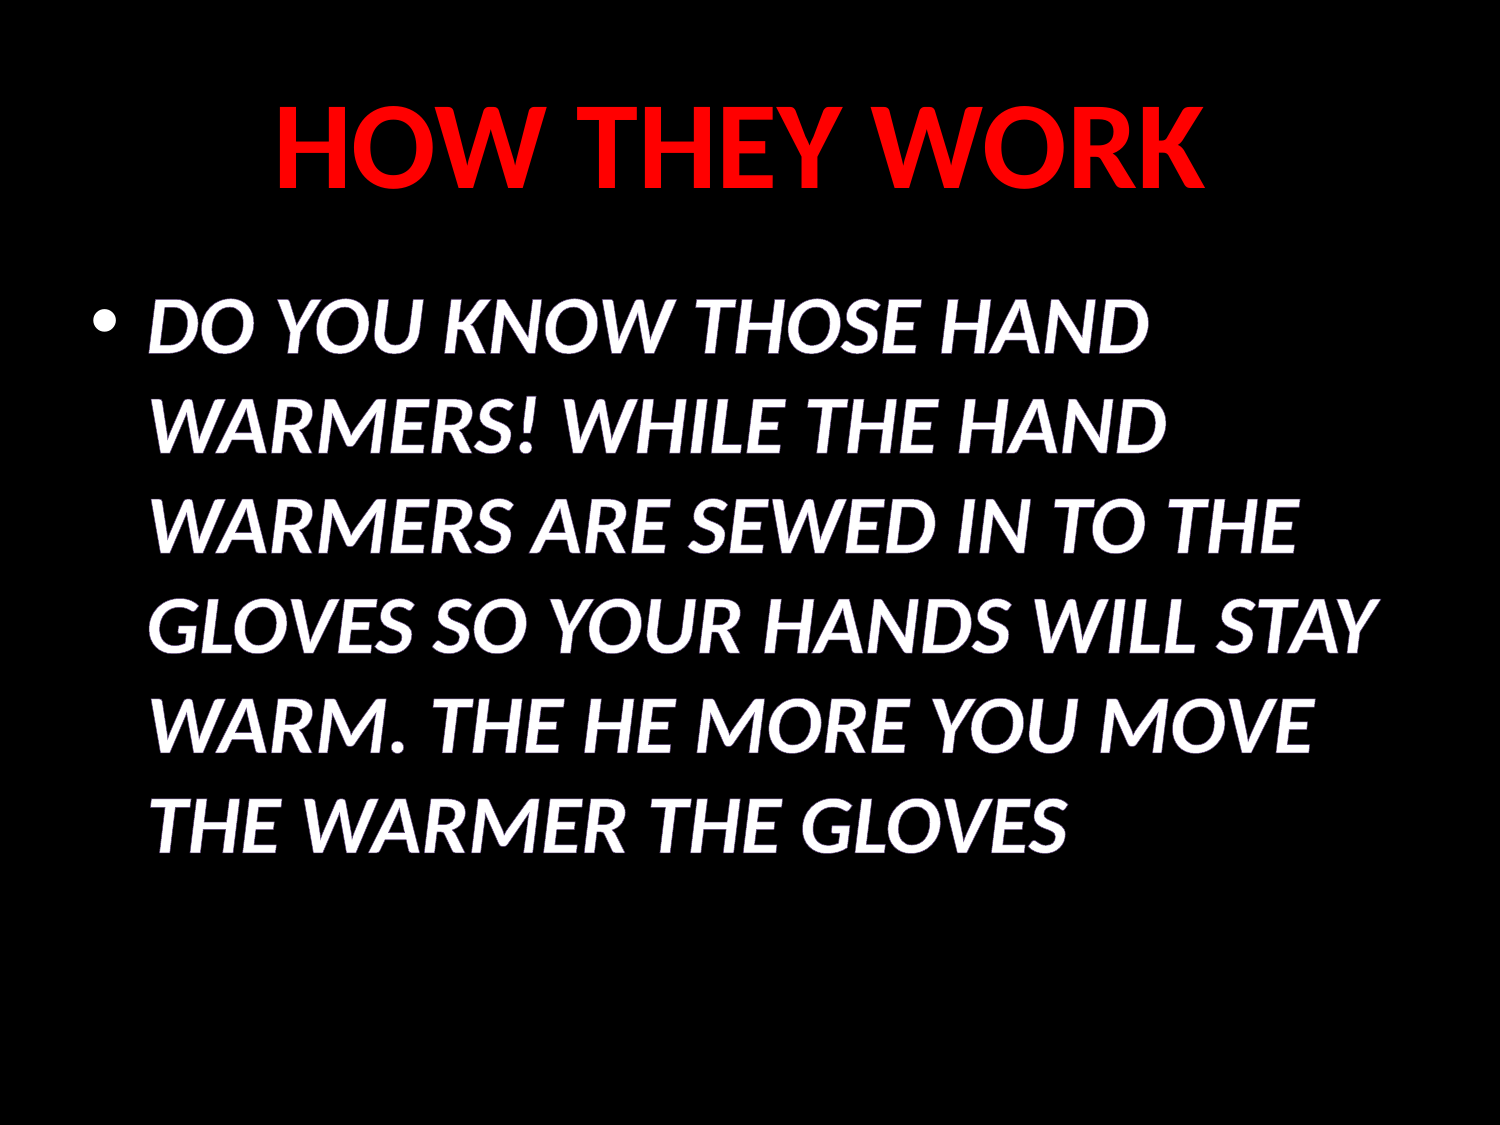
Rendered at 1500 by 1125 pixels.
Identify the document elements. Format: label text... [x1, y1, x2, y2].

title How they work [75, 45, 1425, 233]
list Do you know those hand warmers! While the hand warmers are sewed in to the gloves so your hands will stay warm. The he more you move the warmer the gloves [75, 262, 1425, 1005]
